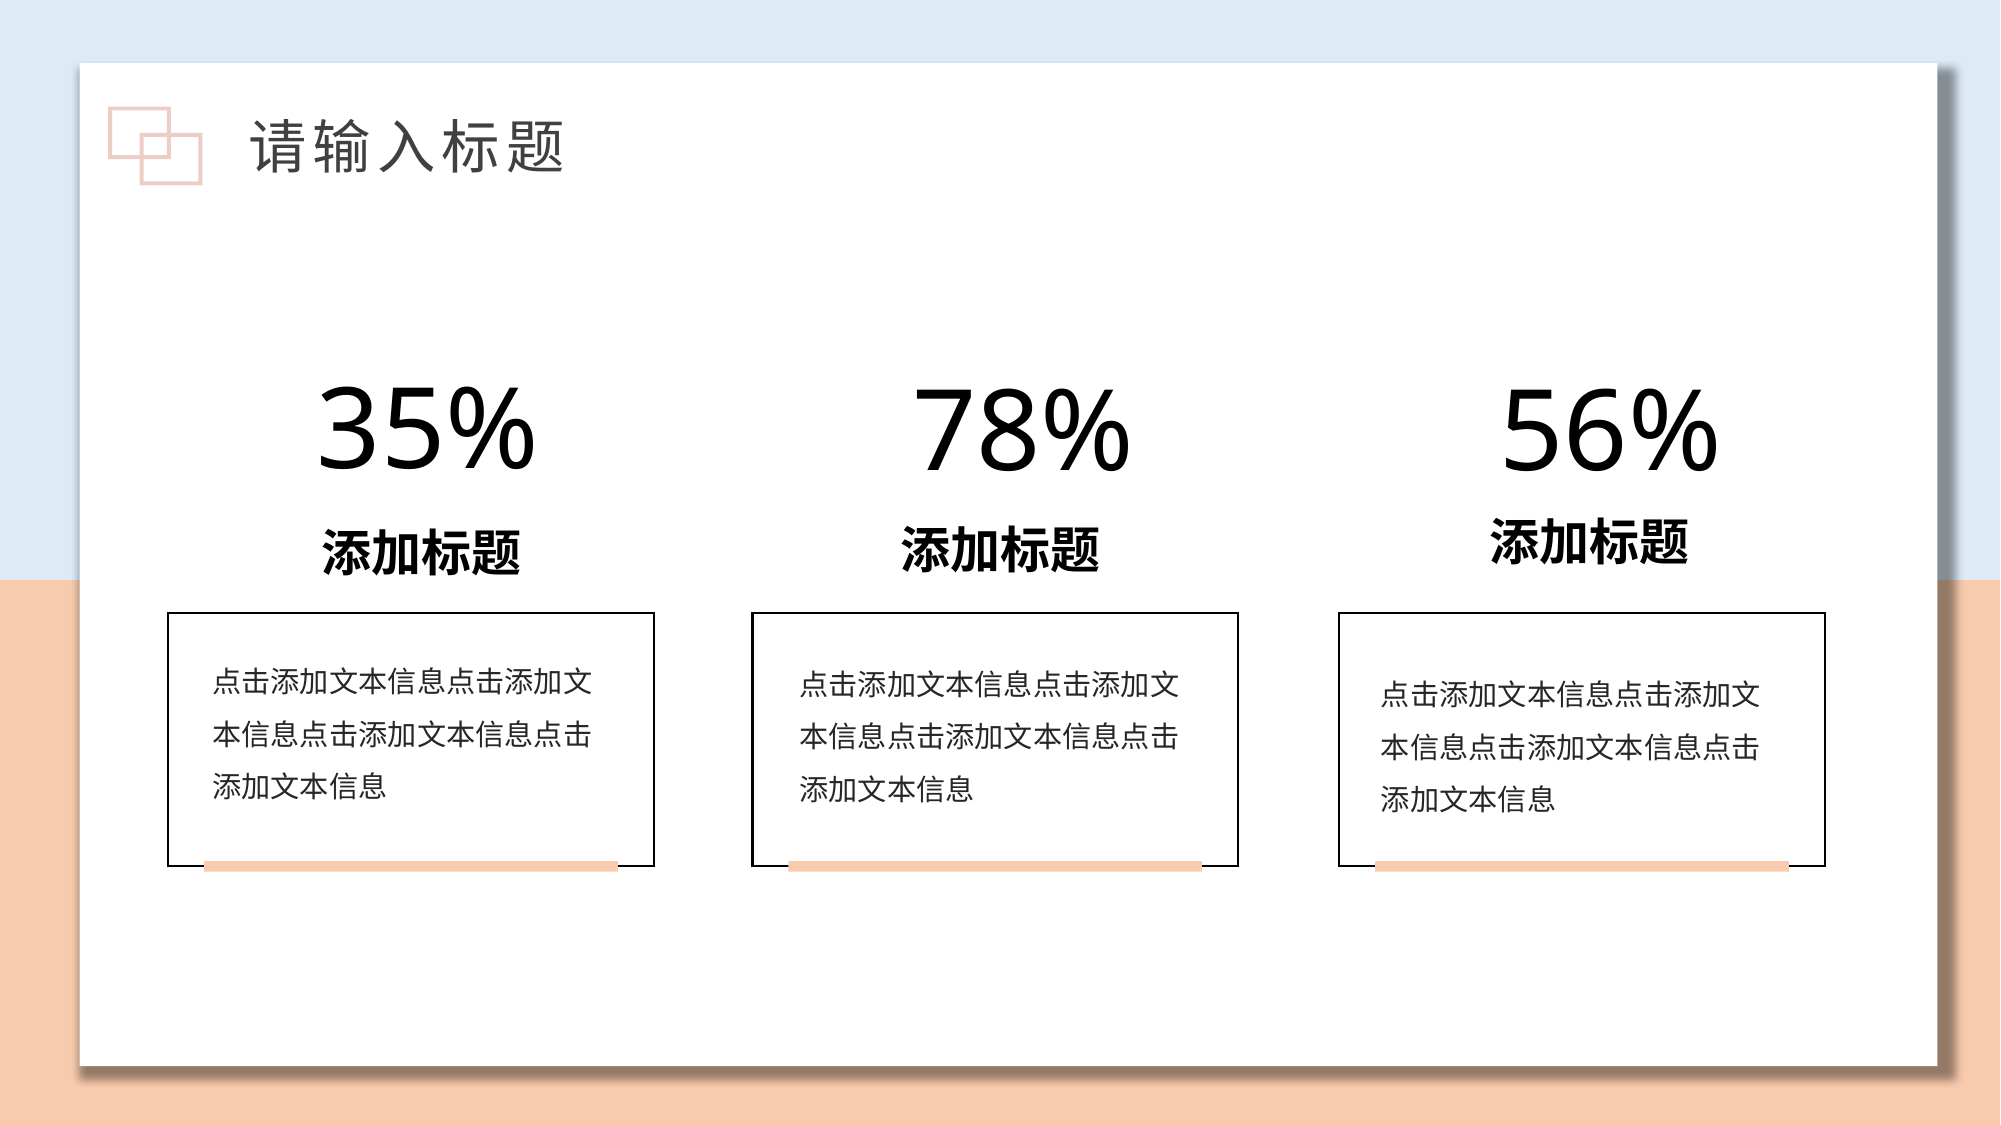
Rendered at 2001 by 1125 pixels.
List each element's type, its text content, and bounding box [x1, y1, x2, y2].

text_box [203, 860, 619, 873]
text_box 点击添加文本信息点击添加文本信息点击添加文本信息点击添加文本信息 [1366, 651, 1793, 824]
text_box [751, 612, 1239, 867]
text_box 35% [302, 348, 554, 499]
text_box 请输入标题 [233, 102, 891, 188]
text_box 点击添加文本信息点击添加文本信息点击添加文本信息点击添加文本信息 [784, 641, 1212, 814]
text_box [167, 612, 655, 867]
text_box [1338, 612, 1826, 867]
text_box [1374, 860, 1790, 873]
text_box 点击添加文本信息点击添加文本信息点击添加文本信息点击添加文本信息 [197, 638, 625, 811]
text_box 56% [1484, 350, 1737, 500]
text_box 添加标题 [1474, 502, 1705, 578]
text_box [108, 106, 203, 186]
text_box 添加标题 [885, 511, 1115, 587]
text_box 78% [897, 350, 1149, 500]
text_box [787, 860, 1203, 873]
text_box 添加标题 [306, 513, 536, 589]
